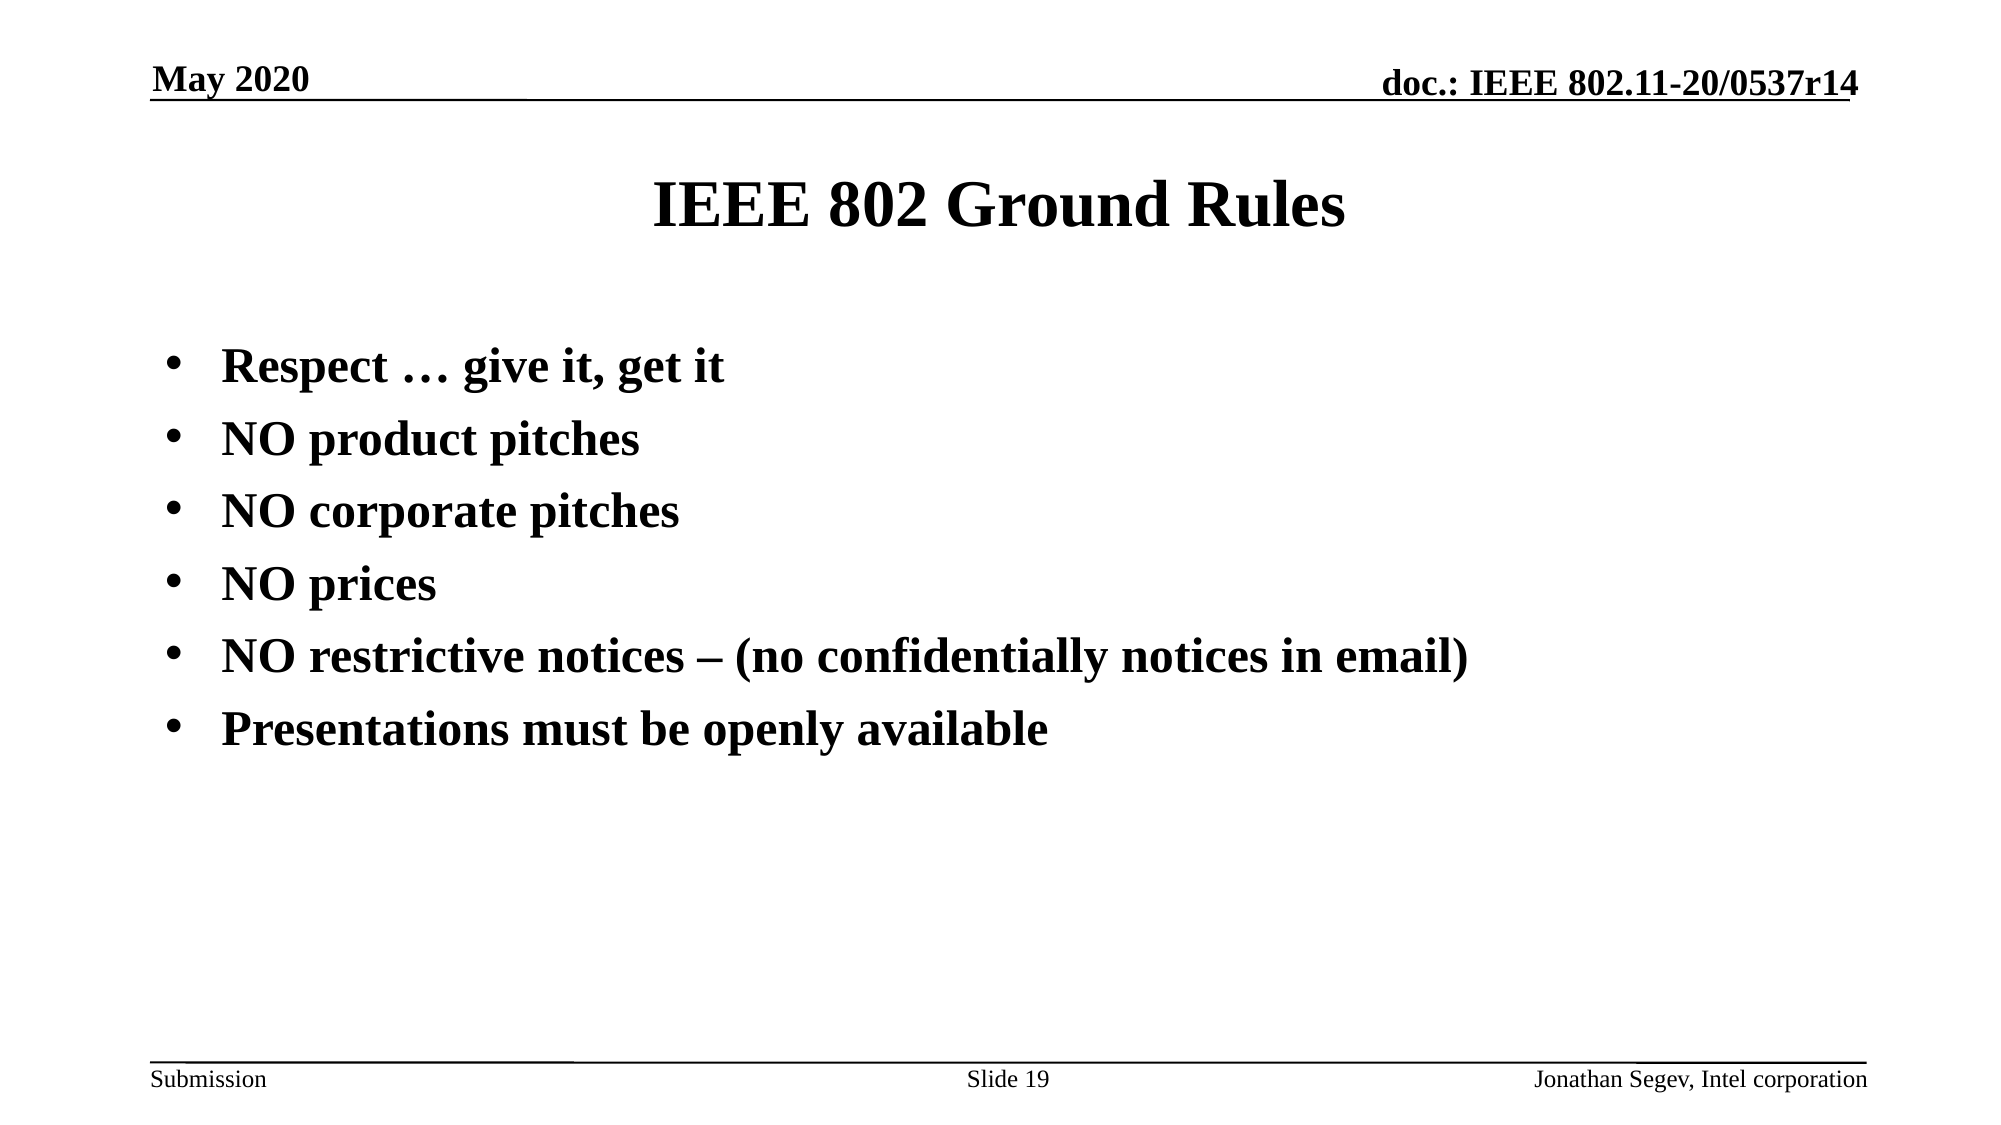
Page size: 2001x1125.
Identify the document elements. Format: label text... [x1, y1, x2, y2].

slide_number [152, 54, 563, 100]
slide_number Slide 19 [950, 1061, 1067, 1123]
footer Jonathan Segev, Intel corporation [1171, 1061, 1869, 1093]
list Respect … give it, get it NO product pitches NO corporate pitches NO prices NO restrictive notices – (no confidentially notices in email) Presentations must be openly available [149, 324, 1850, 1000]
title IEEE 802 Ground Rules [149, 112, 1850, 288]
